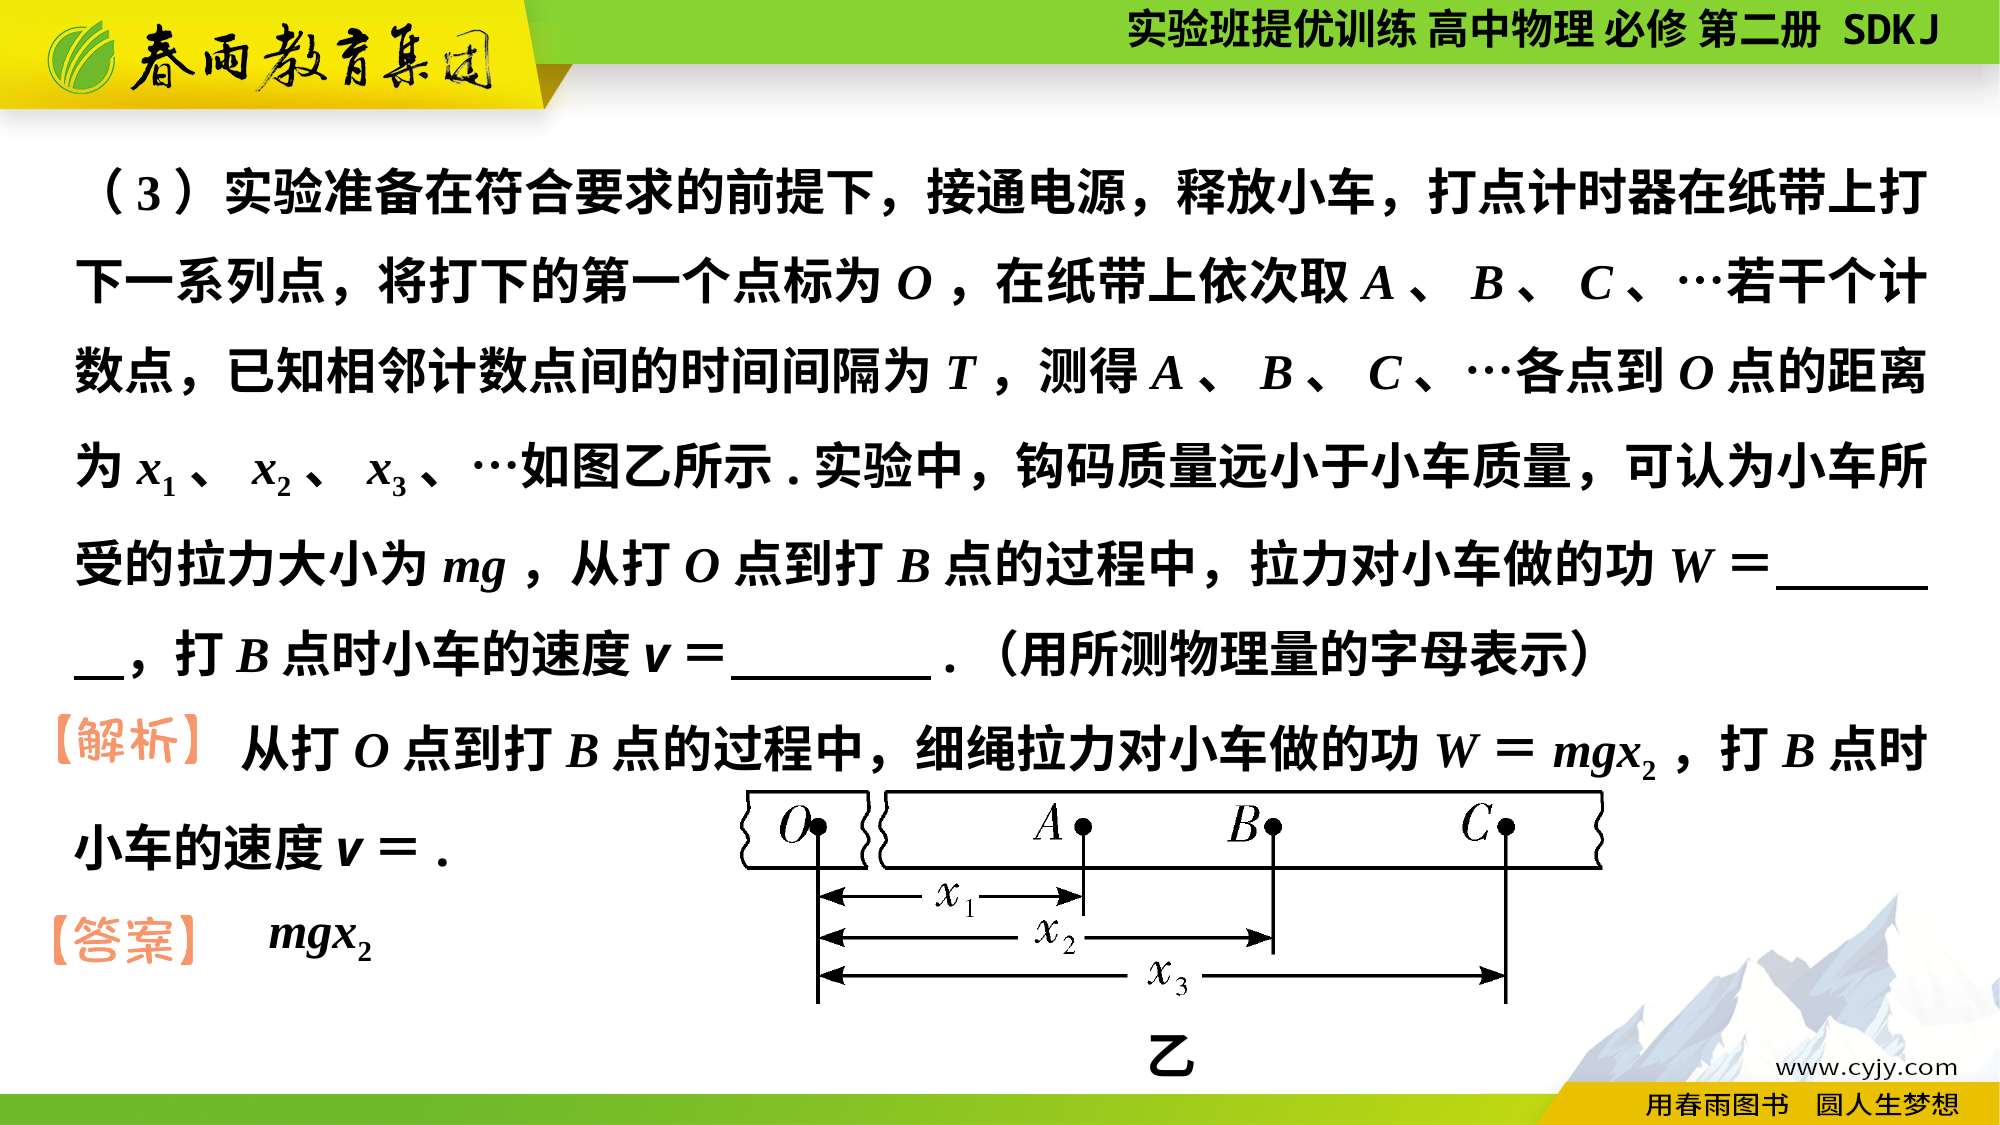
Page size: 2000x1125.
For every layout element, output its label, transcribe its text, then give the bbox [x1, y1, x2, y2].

text_box 乙 [1131, 1012, 1212, 1093]
picture [0, 0, 2000, 1125]
list （3）实验准备在符合要求的前提下，接通电源，释放小车，打点计时器在纸带上打下一系列点，将打下的第一个点标为O，在纸带上依次取A、B、C、…若干个计数点，已知相邻计数点间的时间间隔为T，测得A、B、C、…各点到O点的距离为x1、x2、x3、…如图乙所示.实验中，钩码质量远小于小车质量，可认为小车所受的拉力大小为mg，从打O点到打B点的过程中，拉力对小车做的功W＝ ，打B点时小车的速度v＝ .（用所测物理量的字母表示） [59, 122, 1944, 673]
